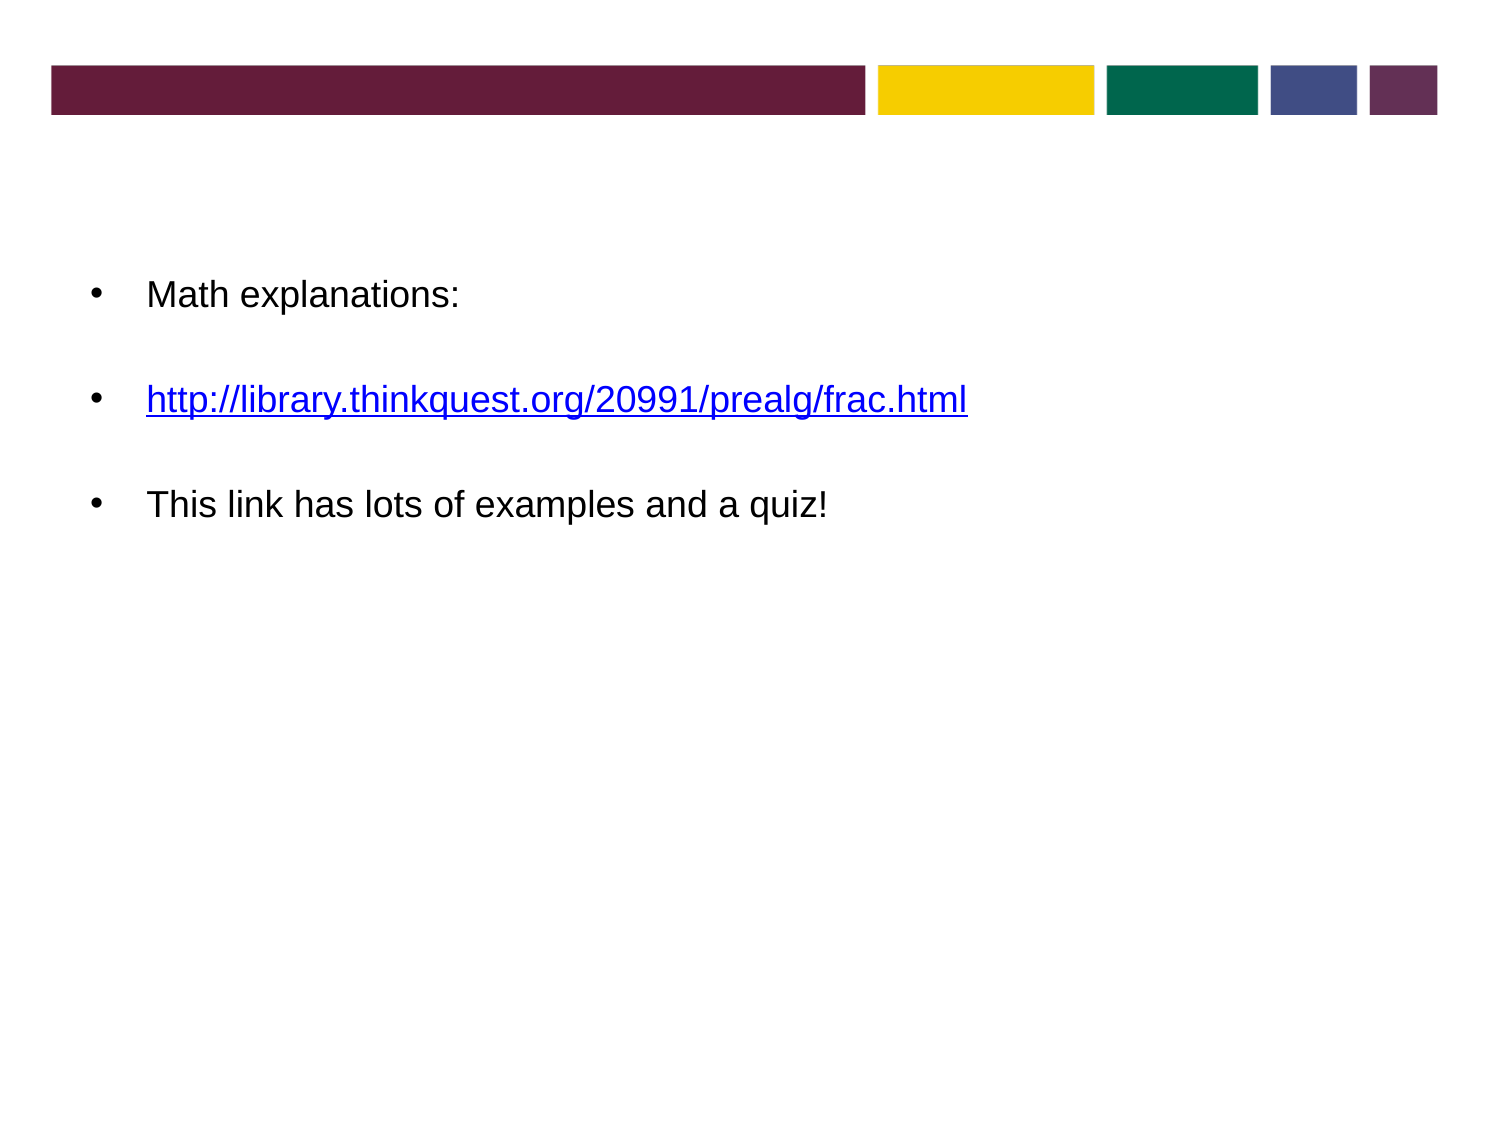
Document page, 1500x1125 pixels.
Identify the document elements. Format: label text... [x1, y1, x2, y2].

picture [37, 49, 1438, 116]
list Math explanations: http://library.thinkquest.org/20991/prealg/frac.html This link has lots of examples and a quiz! [75, 262, 1425, 1005]
